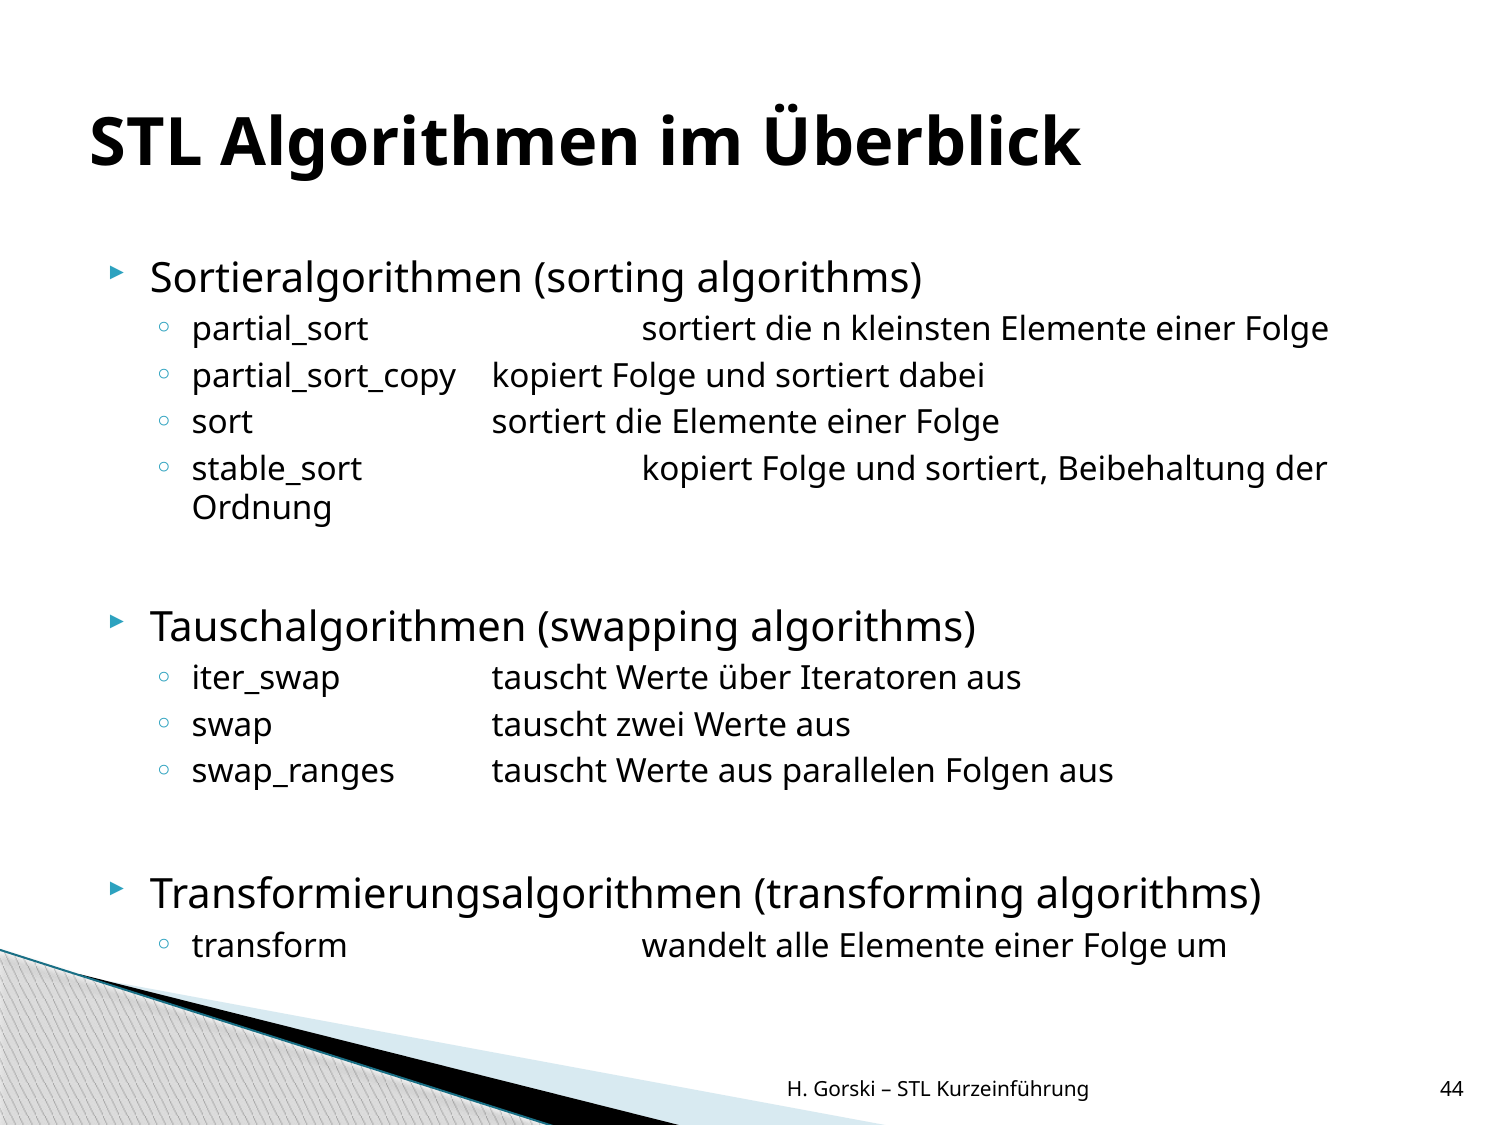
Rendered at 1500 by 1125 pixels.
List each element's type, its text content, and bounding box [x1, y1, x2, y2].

footer H. Gorski – STL Kurzeinführung [718, 1051, 1105, 1112]
slide_number 44 [1418, 1051, 1479, 1112]
title STL Algorithmen im Überblick [75, 45, 1425, 233]
list Sortieralgorithmen (sorting algorithms) partial_sort sortiert die n kleinsten Elemente einer Folge partial_sort_copy kopiert Folge und sortiert dabei sort sortiert die Elemente einer Folge stable_sort kopiert Folge und sortiert, Beibehaltung der Ordnung Tauschalgorithmen (swapping algorithms) iter_swap tauscht Werte über Iteratoren aus swap tauscht zwei Werte aus swap_ranges tauscht Werte aus parallelen Folgen aus Transformierungsalgorithmen (transforming algorithms) transform wandelt alle Elemente einer Folge um [75, 243, 1425, 986]
